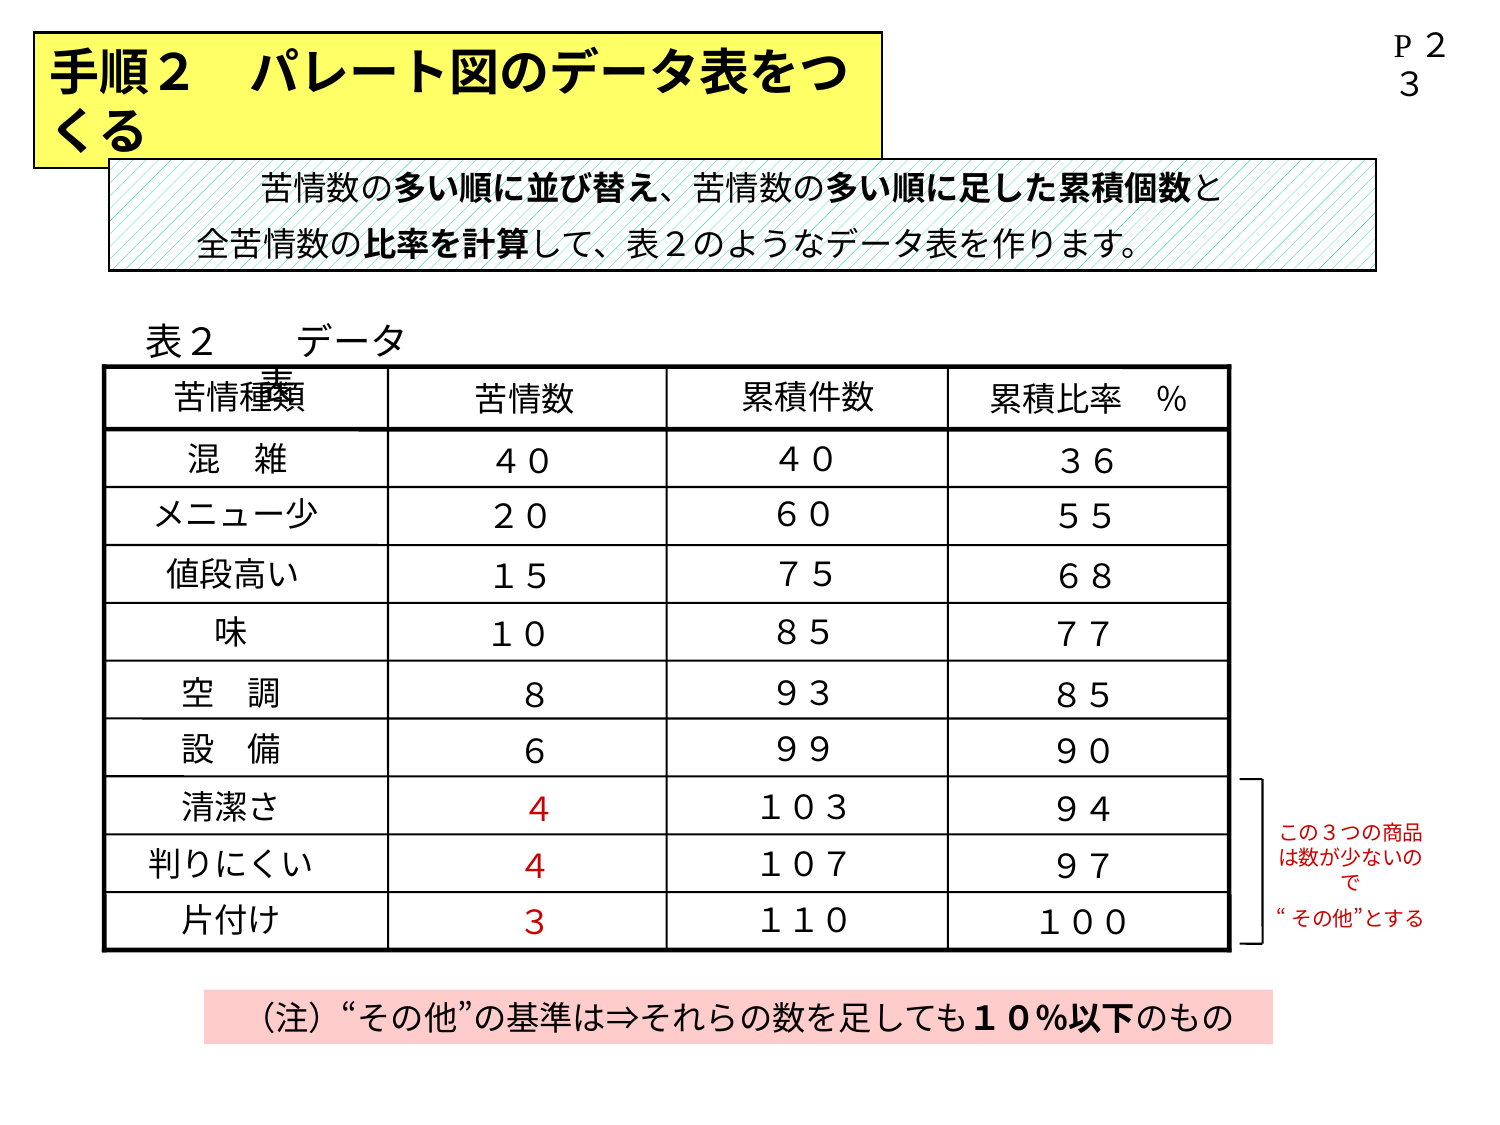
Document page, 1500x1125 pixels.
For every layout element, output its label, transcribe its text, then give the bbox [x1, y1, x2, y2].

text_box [203, 778, 1444, 1045]
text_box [103, 310, 1230, 951]
text_box P２３ [1378, 16, 1500, 111]
text_box 苦情数の多い順に並び替え、苦情数の多い順に足した累積個数と 全苦情数の比率を計算して、表２のようなデータ表を作ります。 [108, 159, 1377, 271]
text_box 手順２ パレート図のデータ表をつくる [34, 32, 883, 168]
